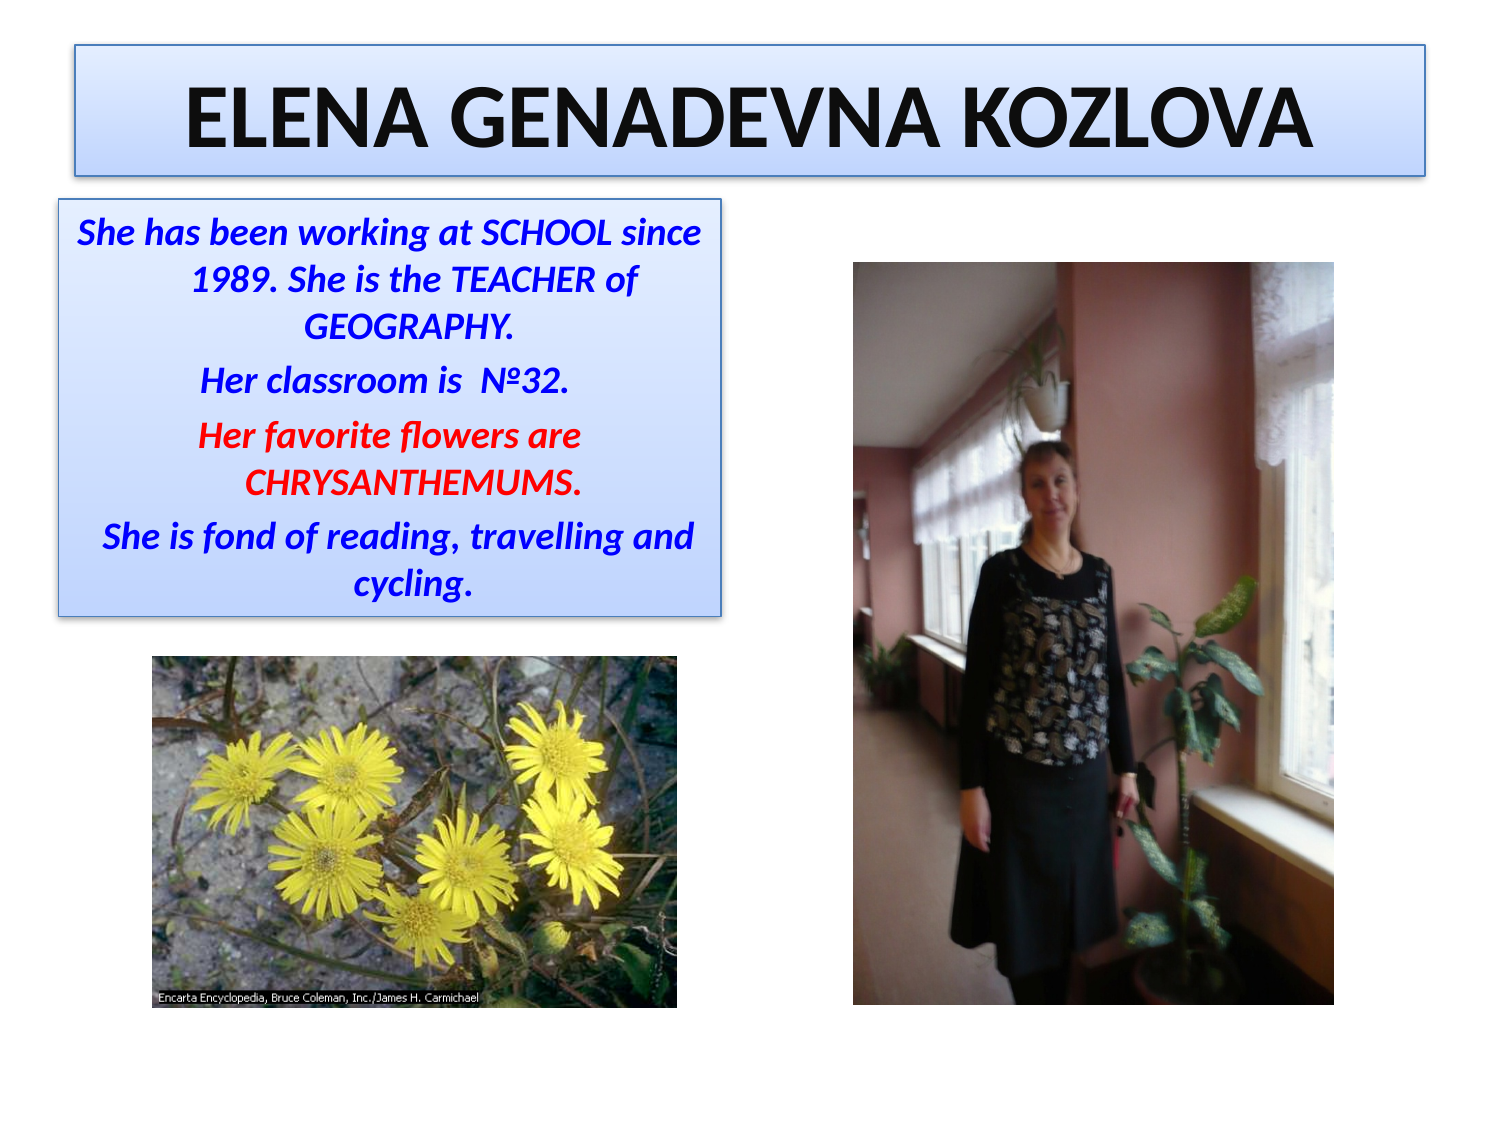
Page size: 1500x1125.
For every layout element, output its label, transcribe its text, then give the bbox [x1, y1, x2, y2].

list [853, 262, 1334, 1006]
list She has been working at SCHOOL since 1989. She is the TEACHER of GEOGRAPHY. Her classroom is №32. Her favorite flowers are CHRYSANTHEMUMS. She is fond of reading, travelling and cycling. [58, 198, 722, 617]
picture [152, 656, 677, 1009]
title ELENA GENADEVNA KOZLOVA [74, 44, 1426, 177]
